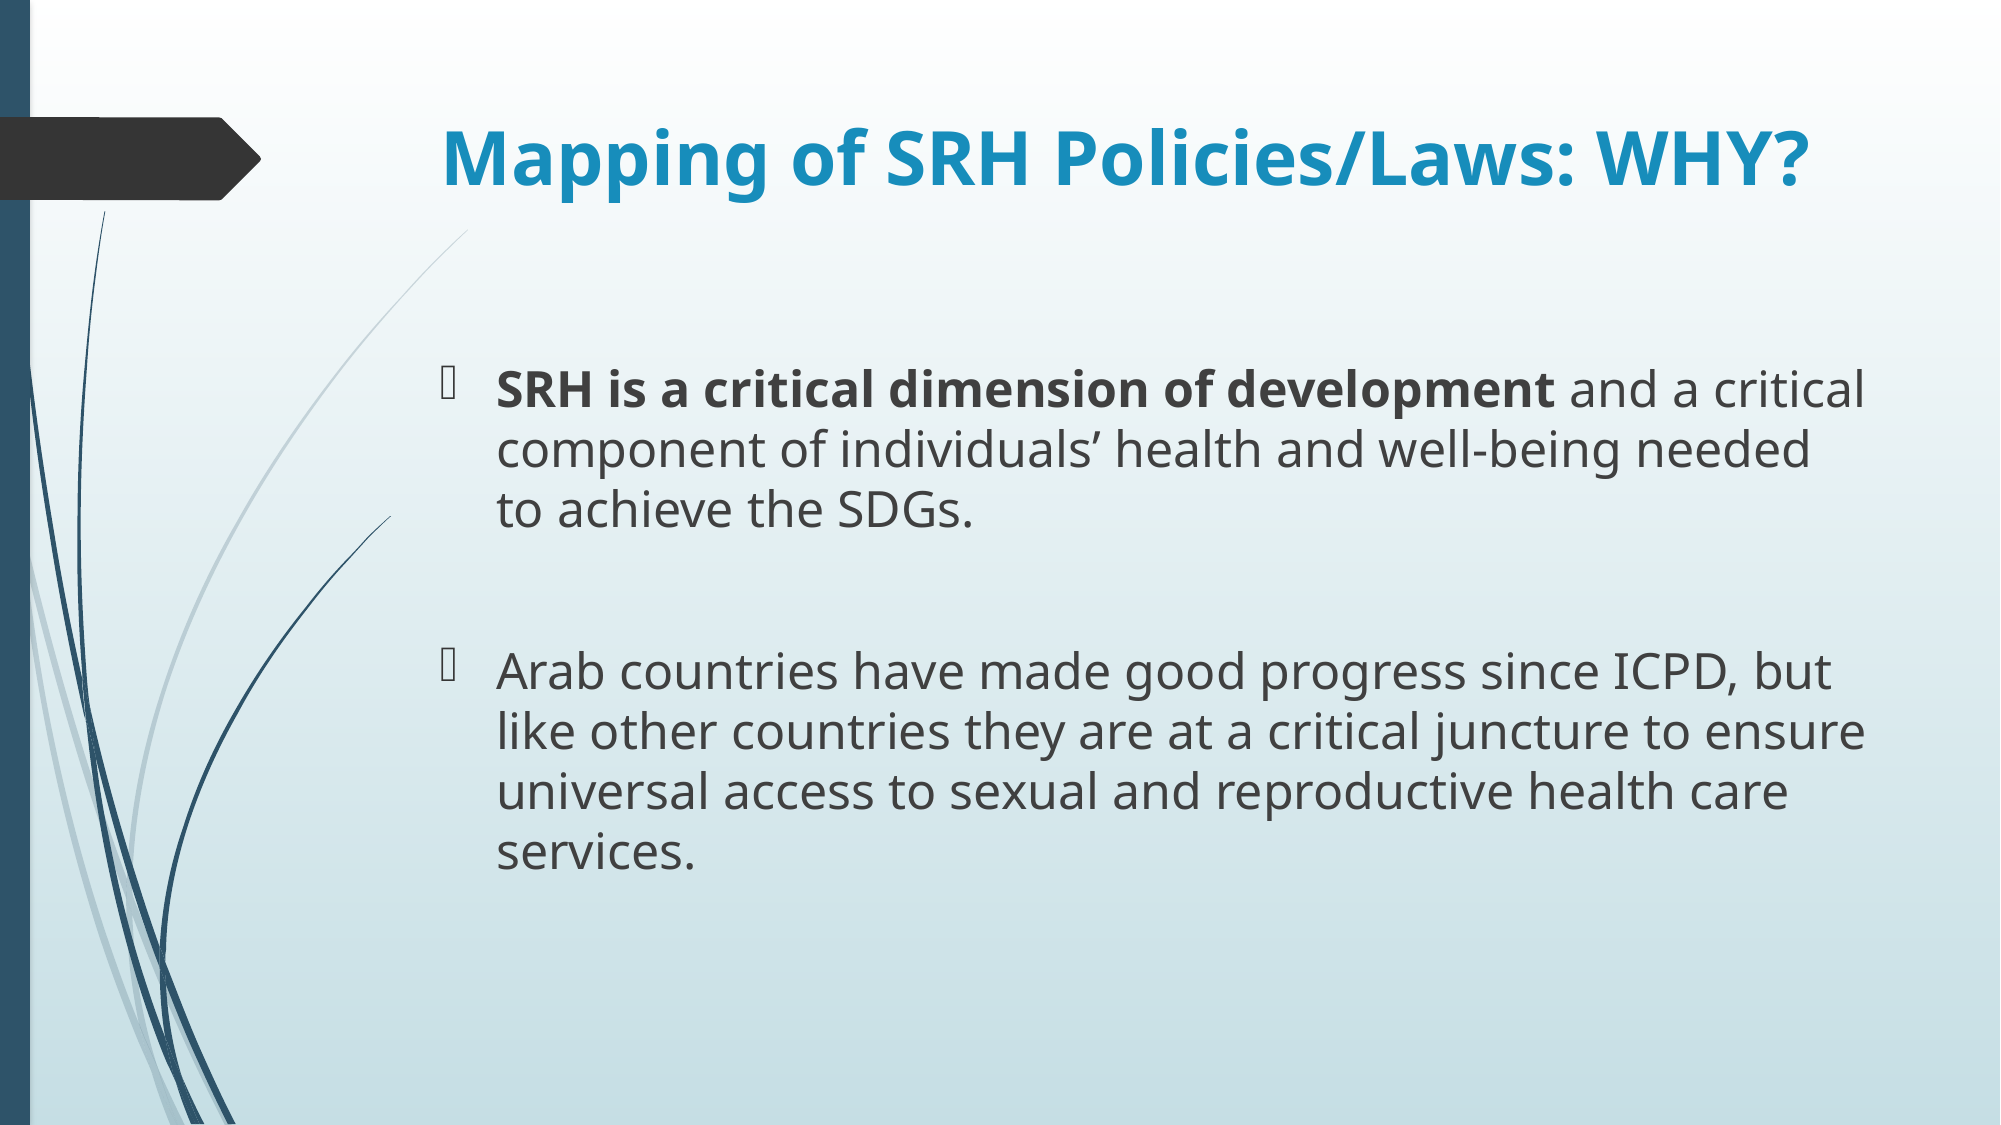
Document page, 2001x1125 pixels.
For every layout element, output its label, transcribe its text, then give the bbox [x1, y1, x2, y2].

list SRH is a critical dimension of development and a critical component of individuals’ health and well-being needed to achieve the SDGs. Arab countries have made good progress since ICPD, but like other countries they are at a critical juncture to ensure universal access to sexual and reproductive health care services. [424, 350, 1888, 970]
title Mapping of SRH Policies/Laws: WHY? [425, 102, 1888, 313]
